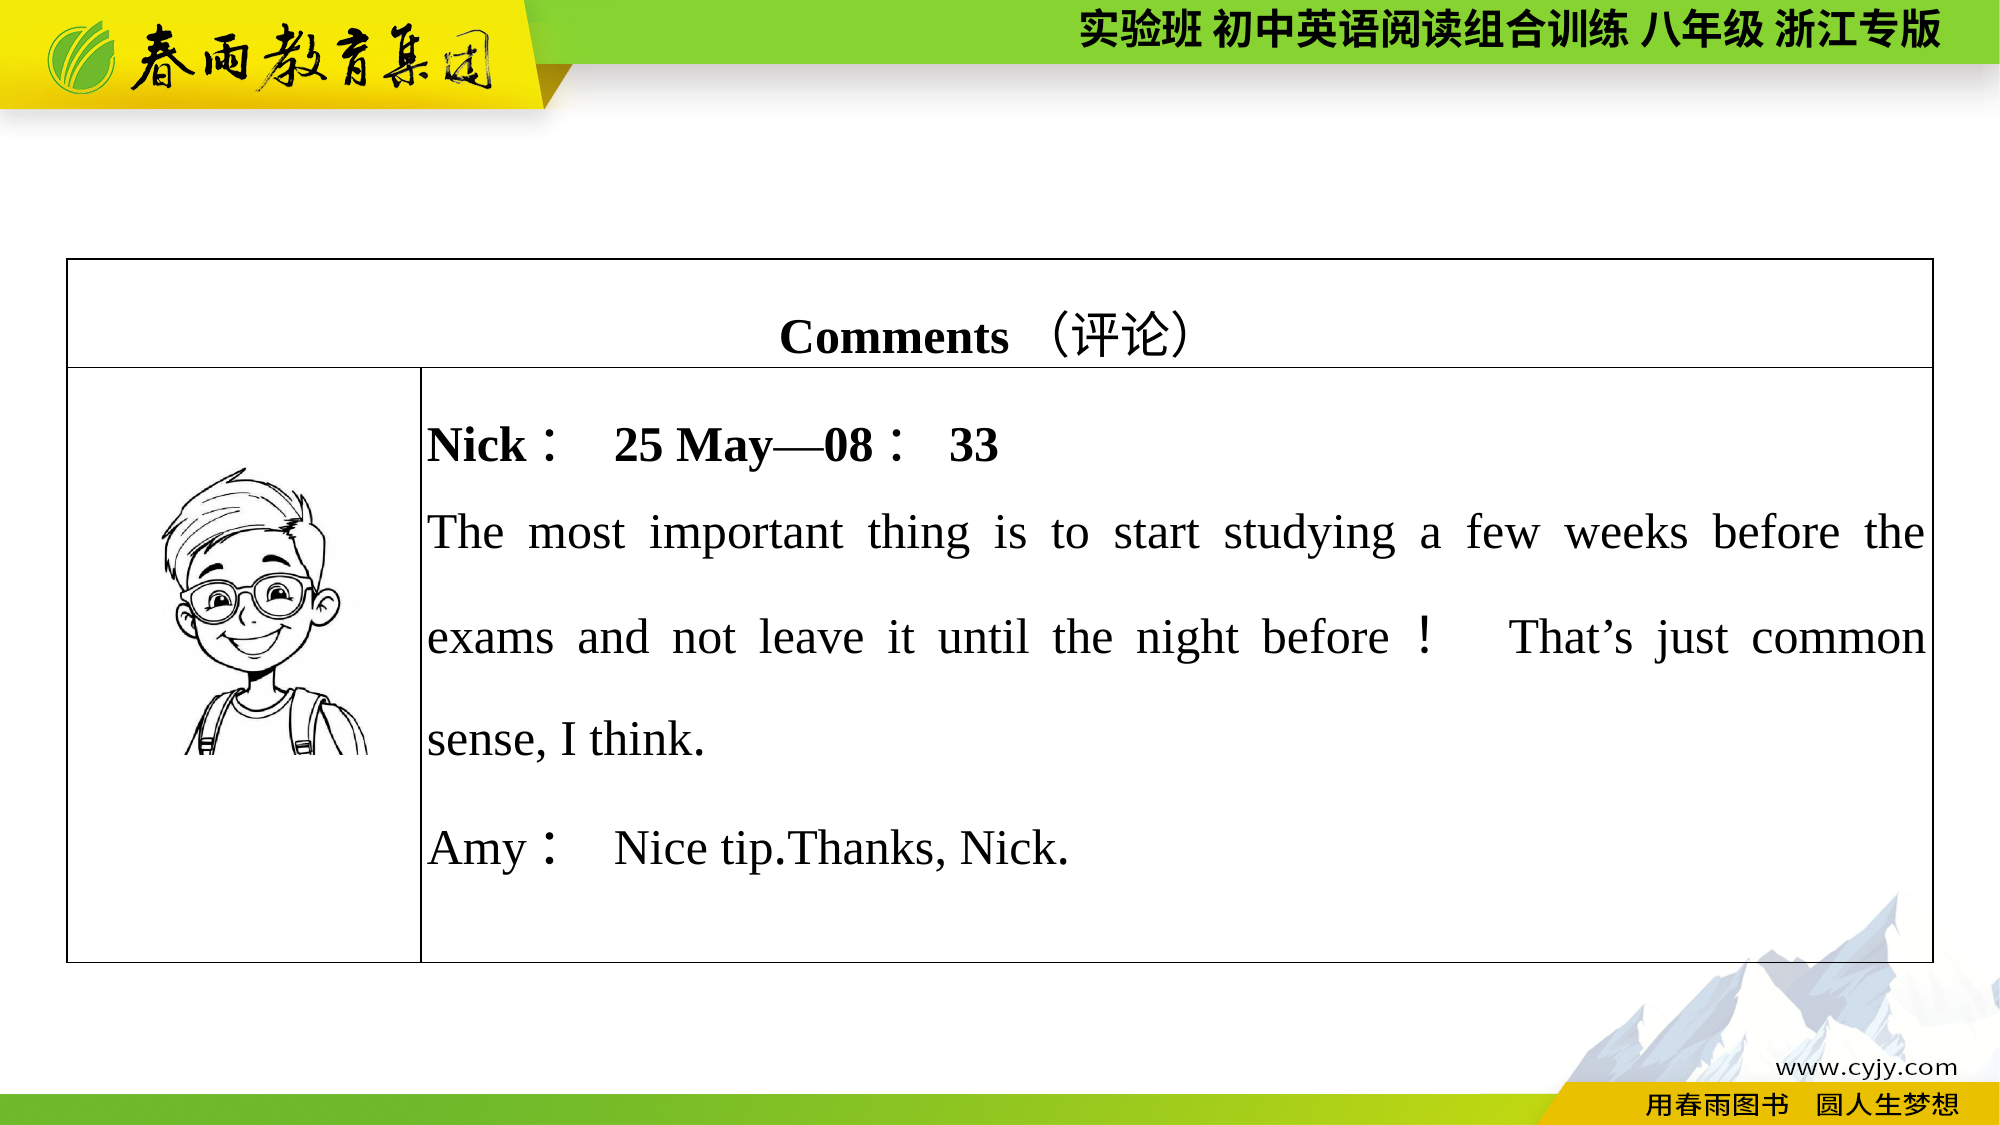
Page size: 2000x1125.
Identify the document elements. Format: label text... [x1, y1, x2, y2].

table_cell [68, 368, 420, 962]
table_header Comments（评论） [68, 260, 1932, 367]
table_cell Nick： 25 May—08：33 The most important thing is to start studying a few weeks before the exams and not leave it until the night before！ That’s just common sense, I think. Amy： Nice tip.Thanks, Nick. [422, 368, 1932, 962]
picture [0, 0, 2000, 1125]
